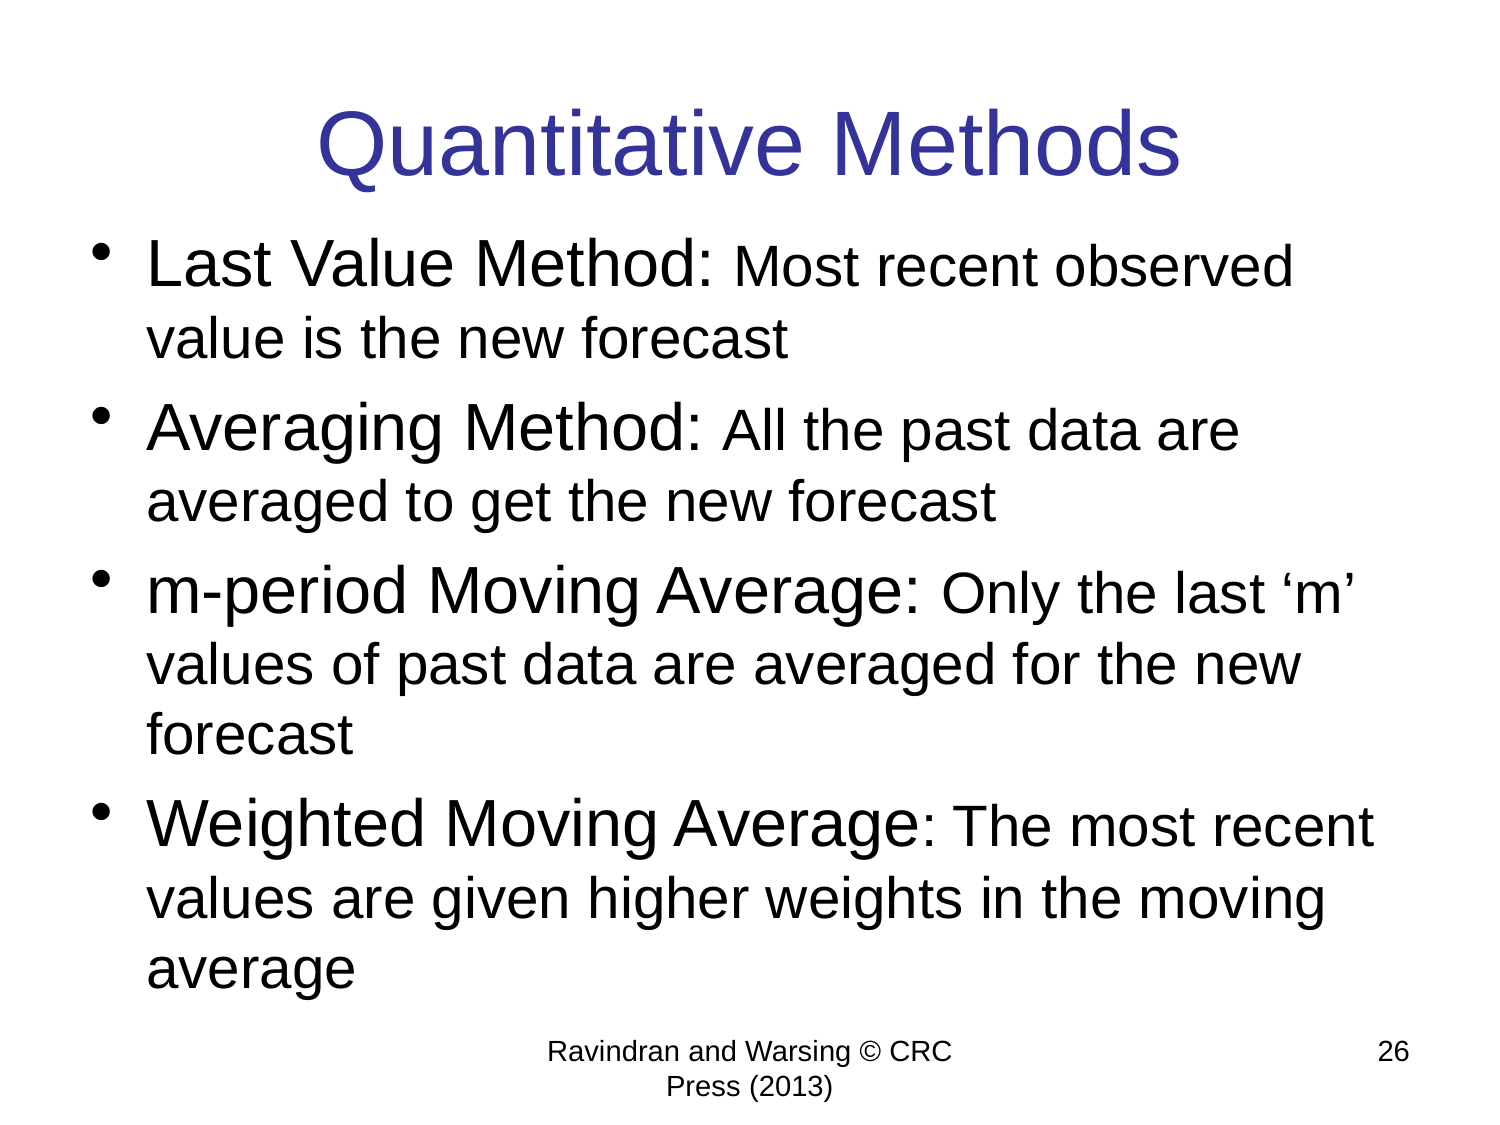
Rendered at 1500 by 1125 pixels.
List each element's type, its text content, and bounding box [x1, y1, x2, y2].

list Last Value Method: Most recent observed value is the new forecast Averaging Method: All the past data are averaged to get the new forecast m-period Moving Average: Only the last ‘m’ values of past data are averaged for the new forecast Weighted Moving Average: The most recent values are given higher weights in the moving average [74, 212, 1426, 1038]
slide_number 26 [1074, 1024, 1425, 1103]
footer Ravindran and Warsing © CRC Press (2013) [512, 1024, 988, 1103]
title Quantitative Methods [74, 44, 1426, 212]
